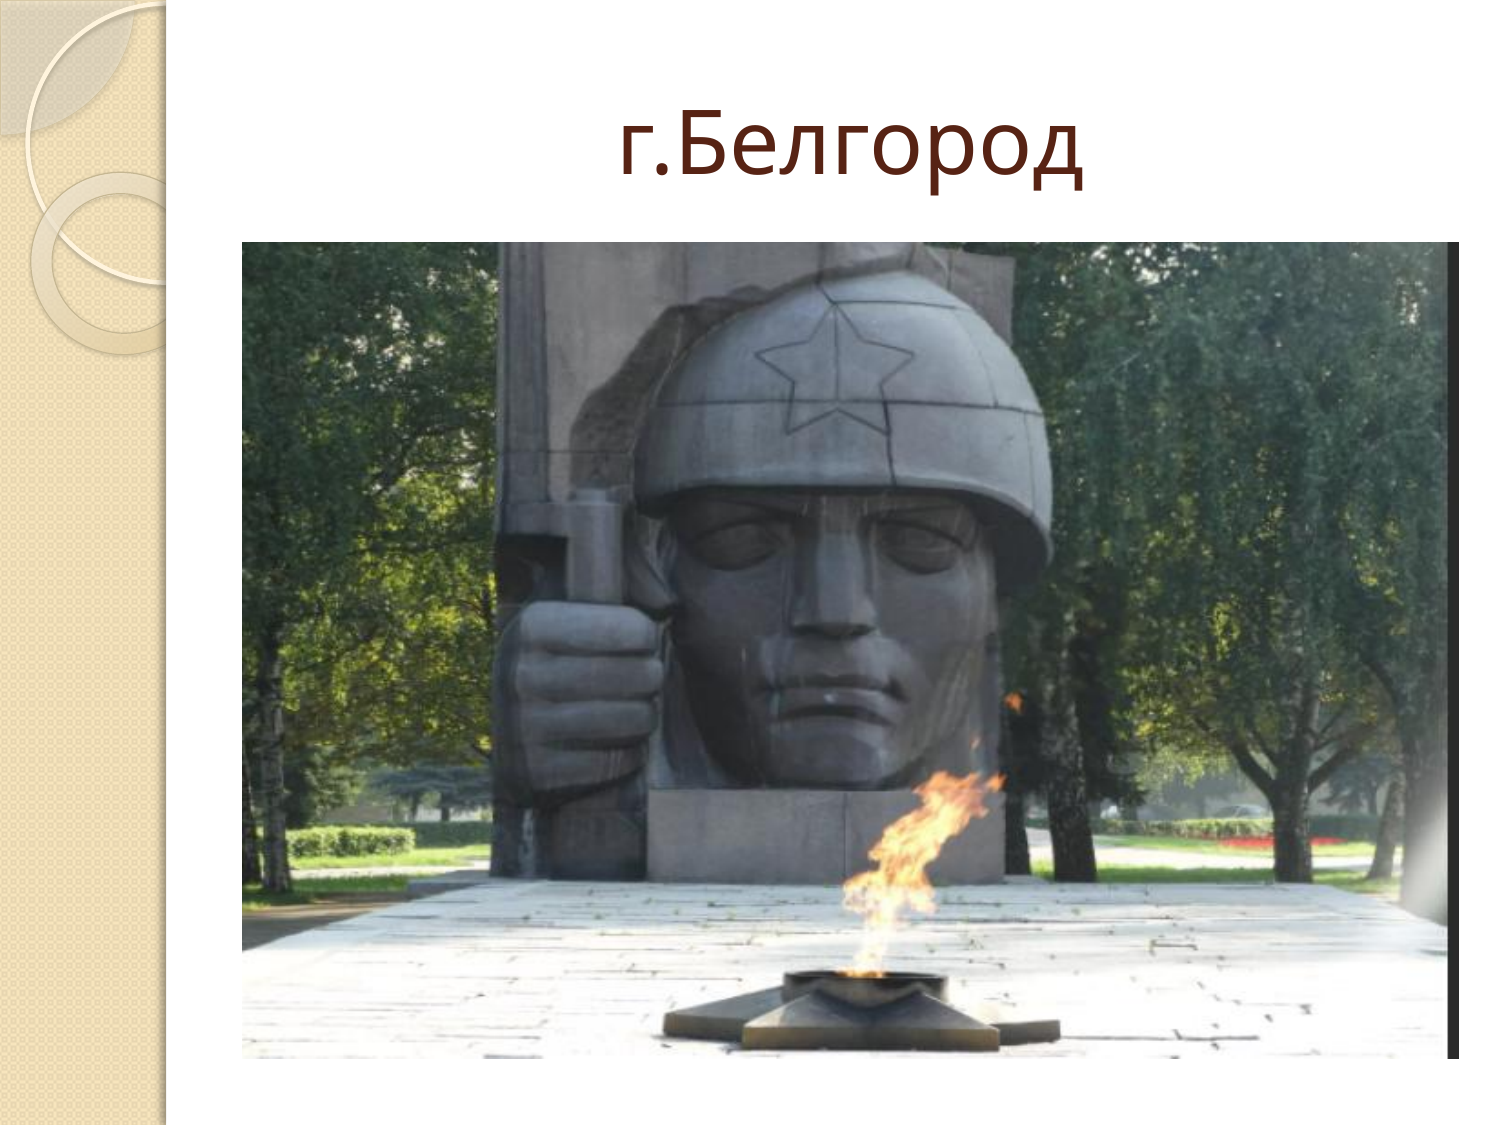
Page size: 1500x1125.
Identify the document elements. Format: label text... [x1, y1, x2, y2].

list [241, 241, 1459, 1059]
title г.Белгород [235, 45, 1466, 233]
